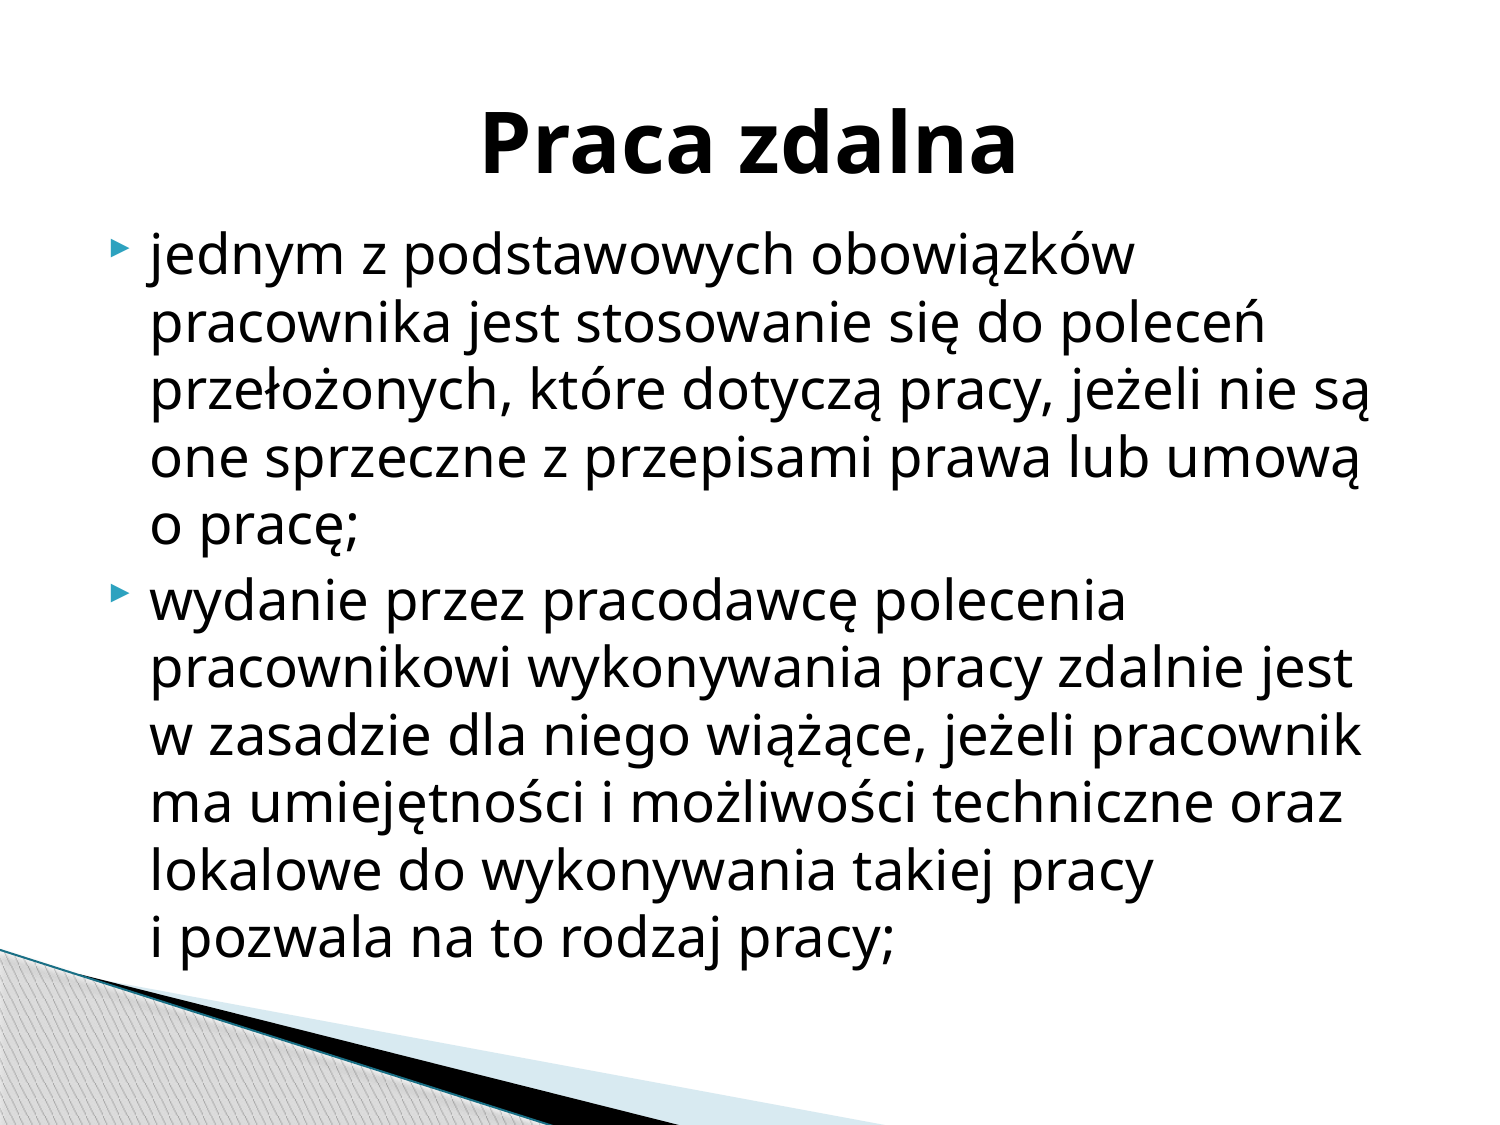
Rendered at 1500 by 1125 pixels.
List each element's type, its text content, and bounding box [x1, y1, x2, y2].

list jednym z podstawowych obowiązków pracownika jest stosowanie się do poleceń przełożonych, które dotyczą pracy, jeżeli nie są one sprzeczne z przepisami prawa lub umową o pracę; wydanie przez pracodawcę polecenia pracownikowi wykonywania pracy zdalnie jest w zasadzie dla niego wiążące, jeżeli pracownik ma umiejętności i możliwości techniczne oraz lokalowe do wykonywania takiej pracy i pozwala na to rodzaj pracy; [75, 233, 1425, 1055]
title Praca zdalna [75, 45, 1425, 233]
